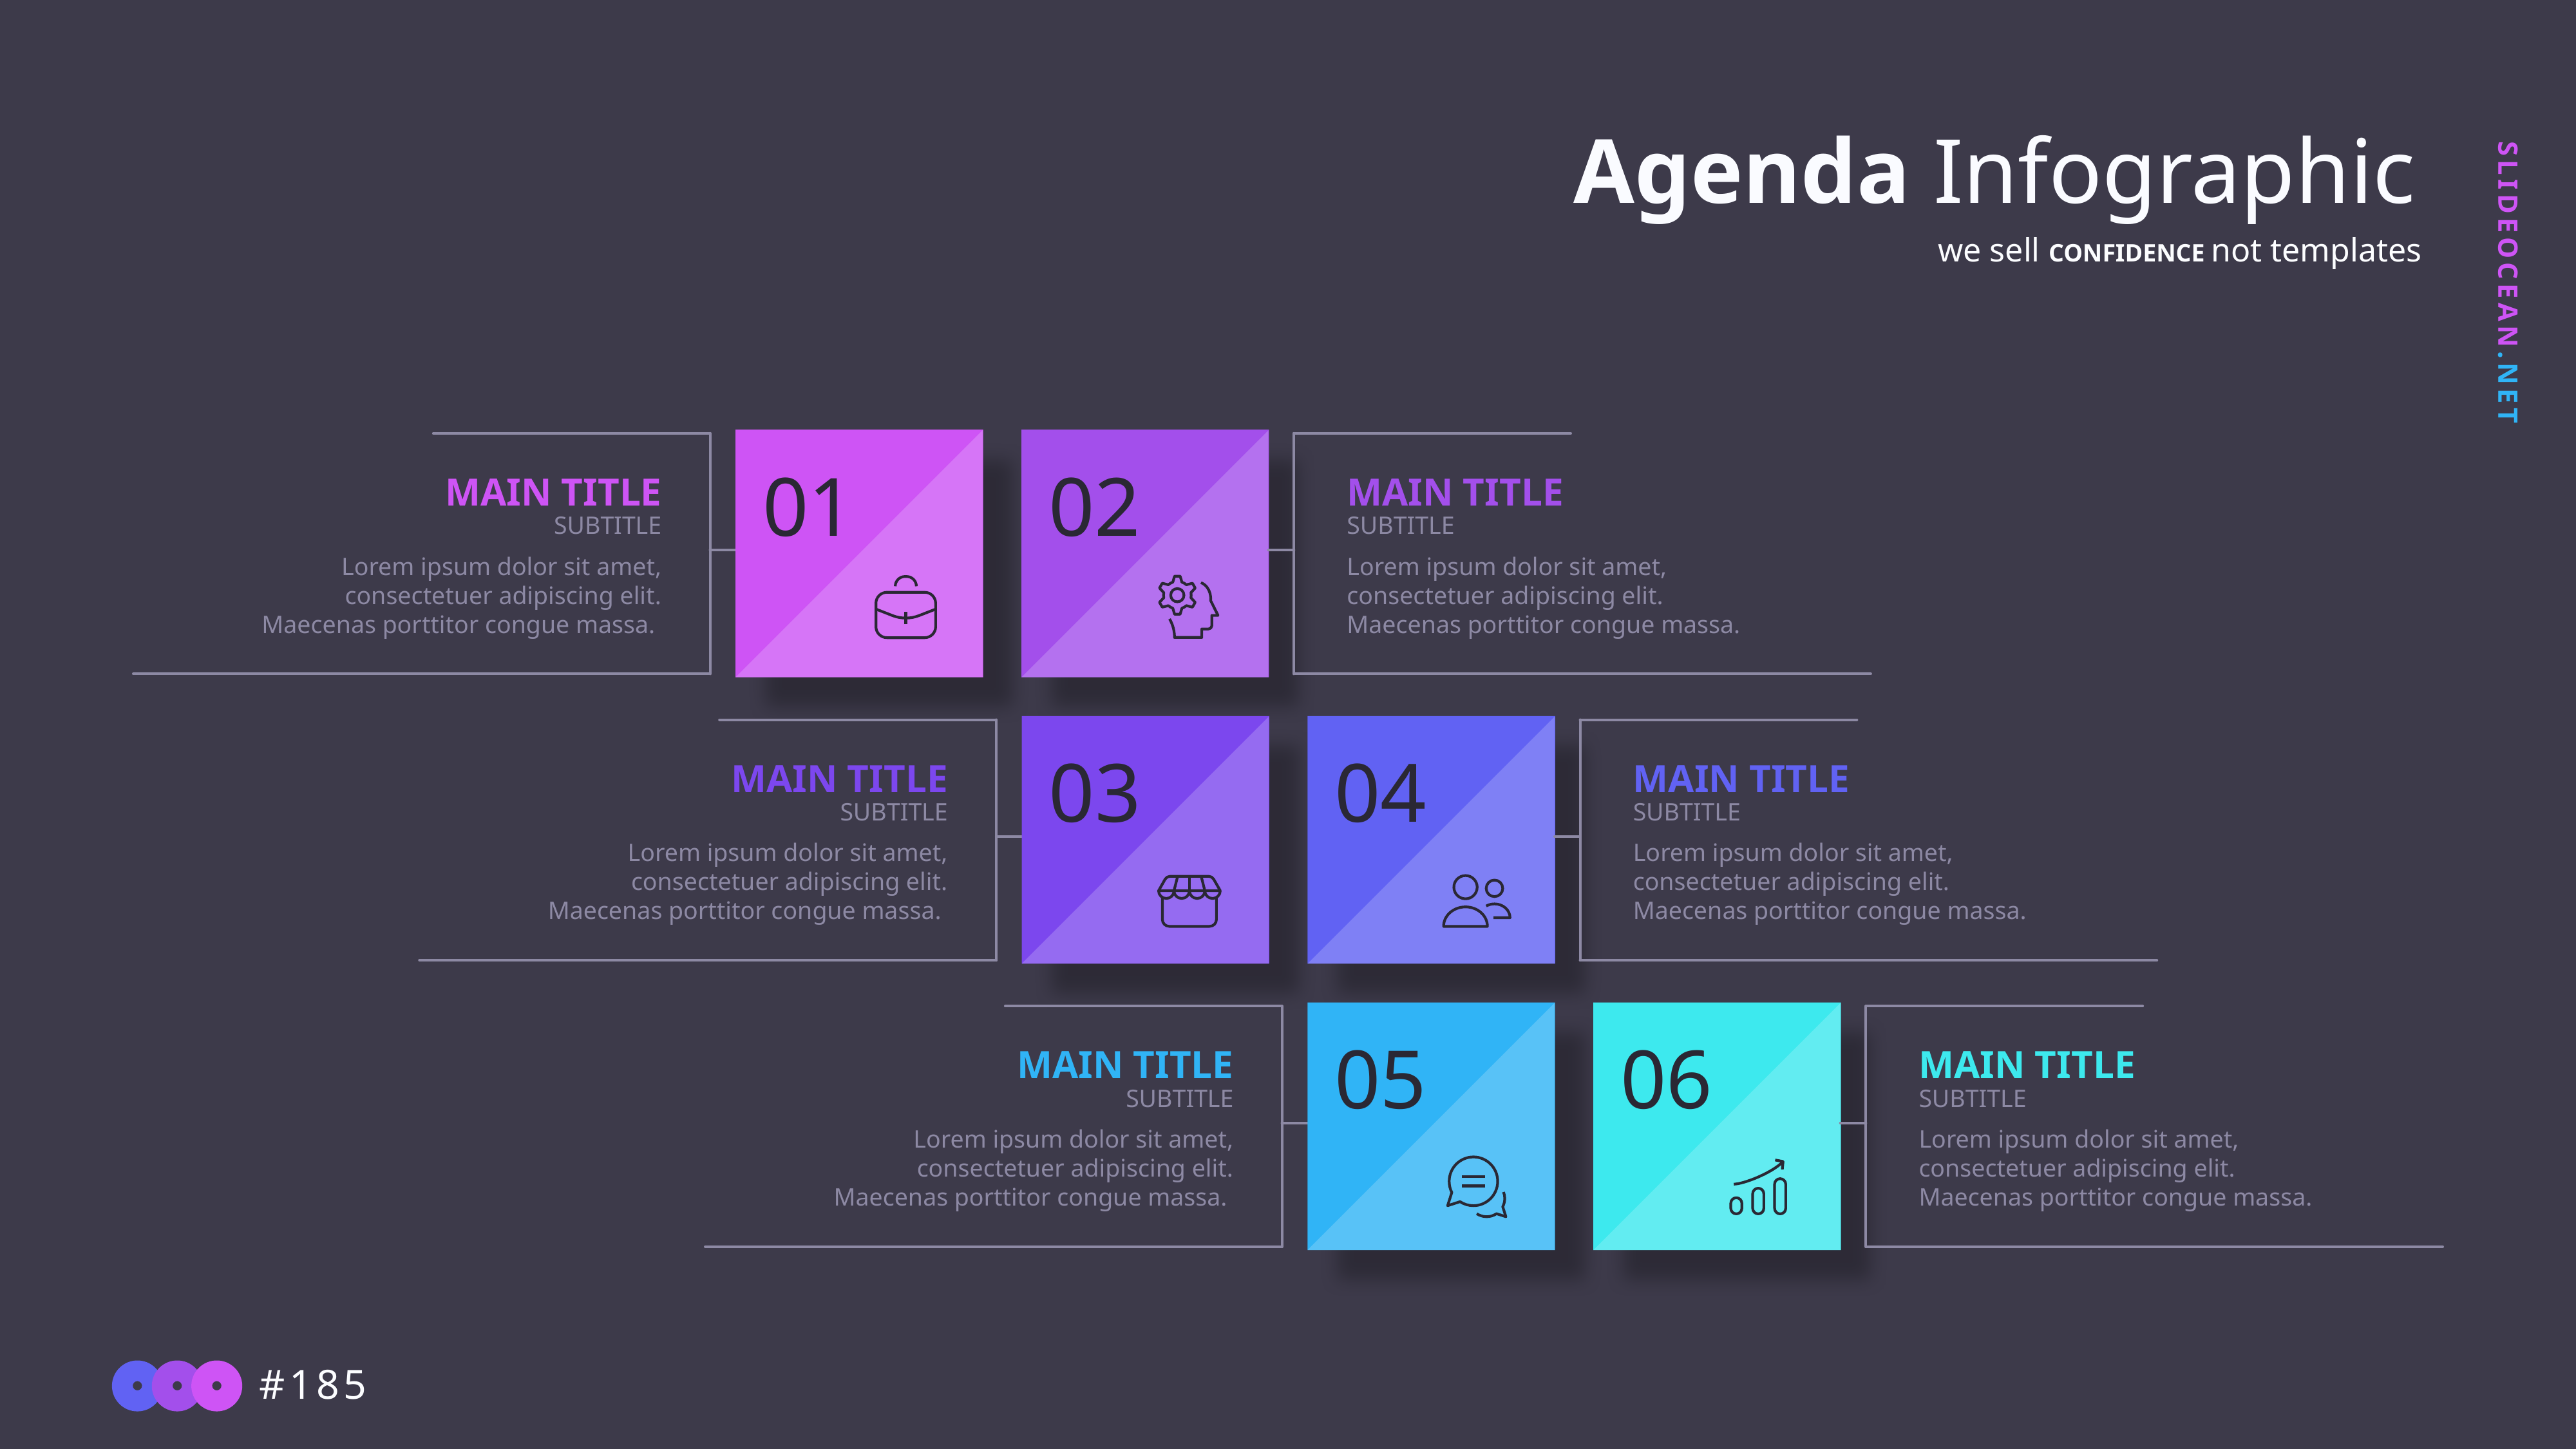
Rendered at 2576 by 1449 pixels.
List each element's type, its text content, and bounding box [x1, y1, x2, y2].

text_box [243, 462, 672, 645]
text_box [1307, 715, 1556, 964]
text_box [1021, 429, 1270, 678]
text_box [1623, 749, 2051, 931]
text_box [1593, 1002, 1842, 1251]
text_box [1337, 462, 1765, 645]
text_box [815, 1035, 1244, 1217]
text_box Agenda Infographic [1564, 109, 2425, 226]
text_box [133, 433, 735, 674]
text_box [1021, 715, 1270, 964]
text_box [1840, 1005, 2443, 1247]
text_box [735, 429, 984, 678]
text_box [1268, 433, 1871, 674]
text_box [1307, 1002, 1556, 1251]
text_box we sell CONFIDENCE not templates [1637, 229, 2443, 269]
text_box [1554, 719, 2157, 961]
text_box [419, 719, 1021, 961]
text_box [705, 1005, 1307, 1247]
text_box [1909, 1035, 2337, 1217]
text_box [530, 749, 958, 931]
text_box #185 [259, 1359, 402, 1408]
